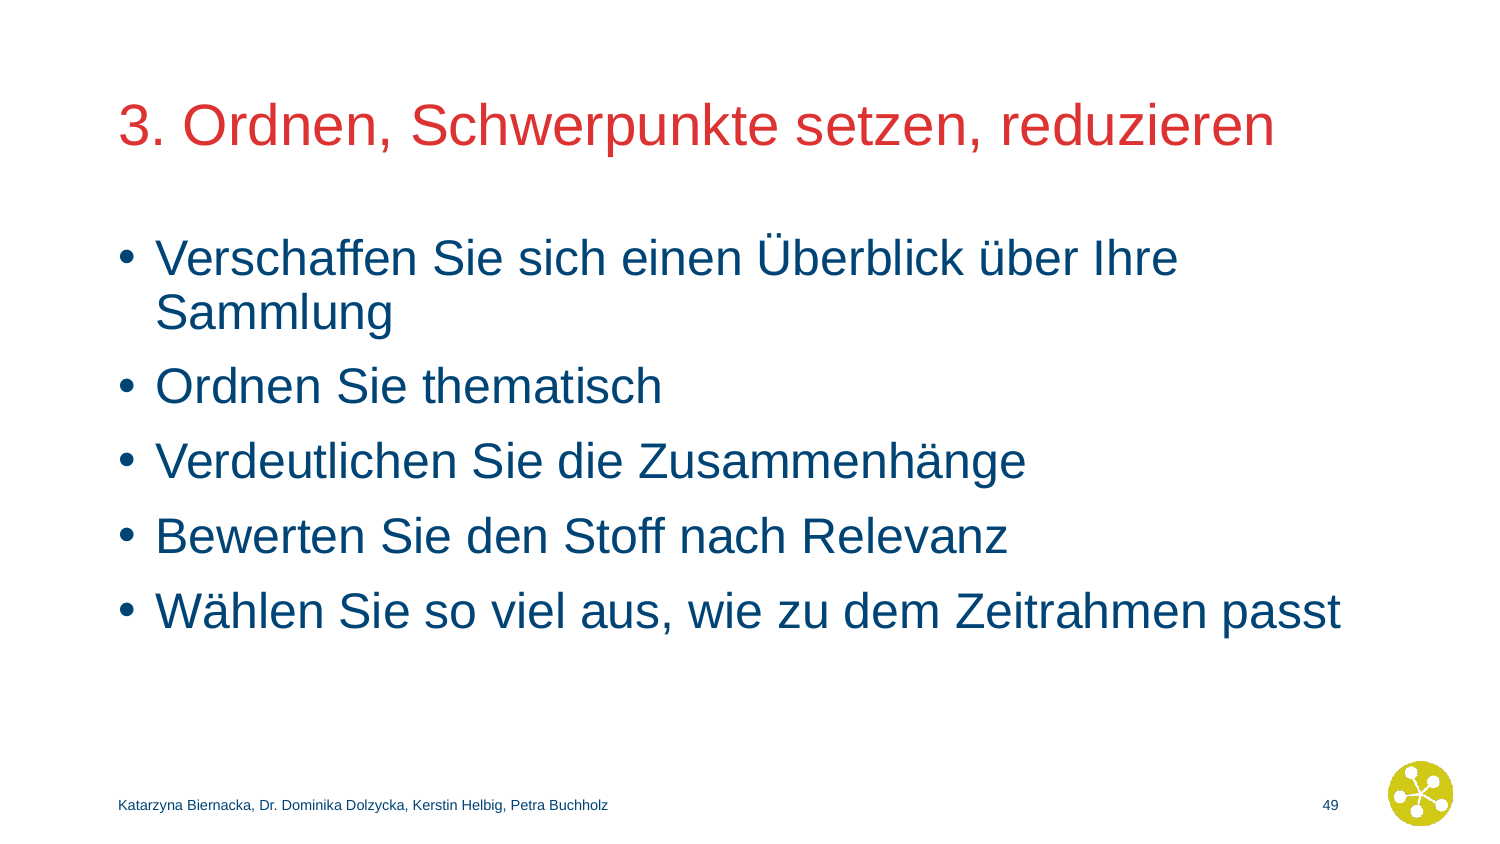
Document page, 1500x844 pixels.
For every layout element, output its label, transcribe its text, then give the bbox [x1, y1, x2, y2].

slide_number 48 [1016, 782, 1354, 827]
picture [1388, 761, 1453, 826]
title 3. Ordnen, Schwerpunkte setzen, reduzieren [103, 44, 1397, 208]
list Verschaffen Sie sich einen Überblick über Ihre Sammlung Ordnen Sie thematisch Verdeutlichen Sie die Zusammenhänge Bewerten Sie den Stoff nach Relevanz Wählen Sie so viel aus, wie zu dem Zeitrahmen passt [103, 224, 1397, 760]
footer Katarzyna Biernacka, Dr. Dominika Dolzycka, Kerstin Helbig, Petra Buchholz [103, 782, 742, 827]
